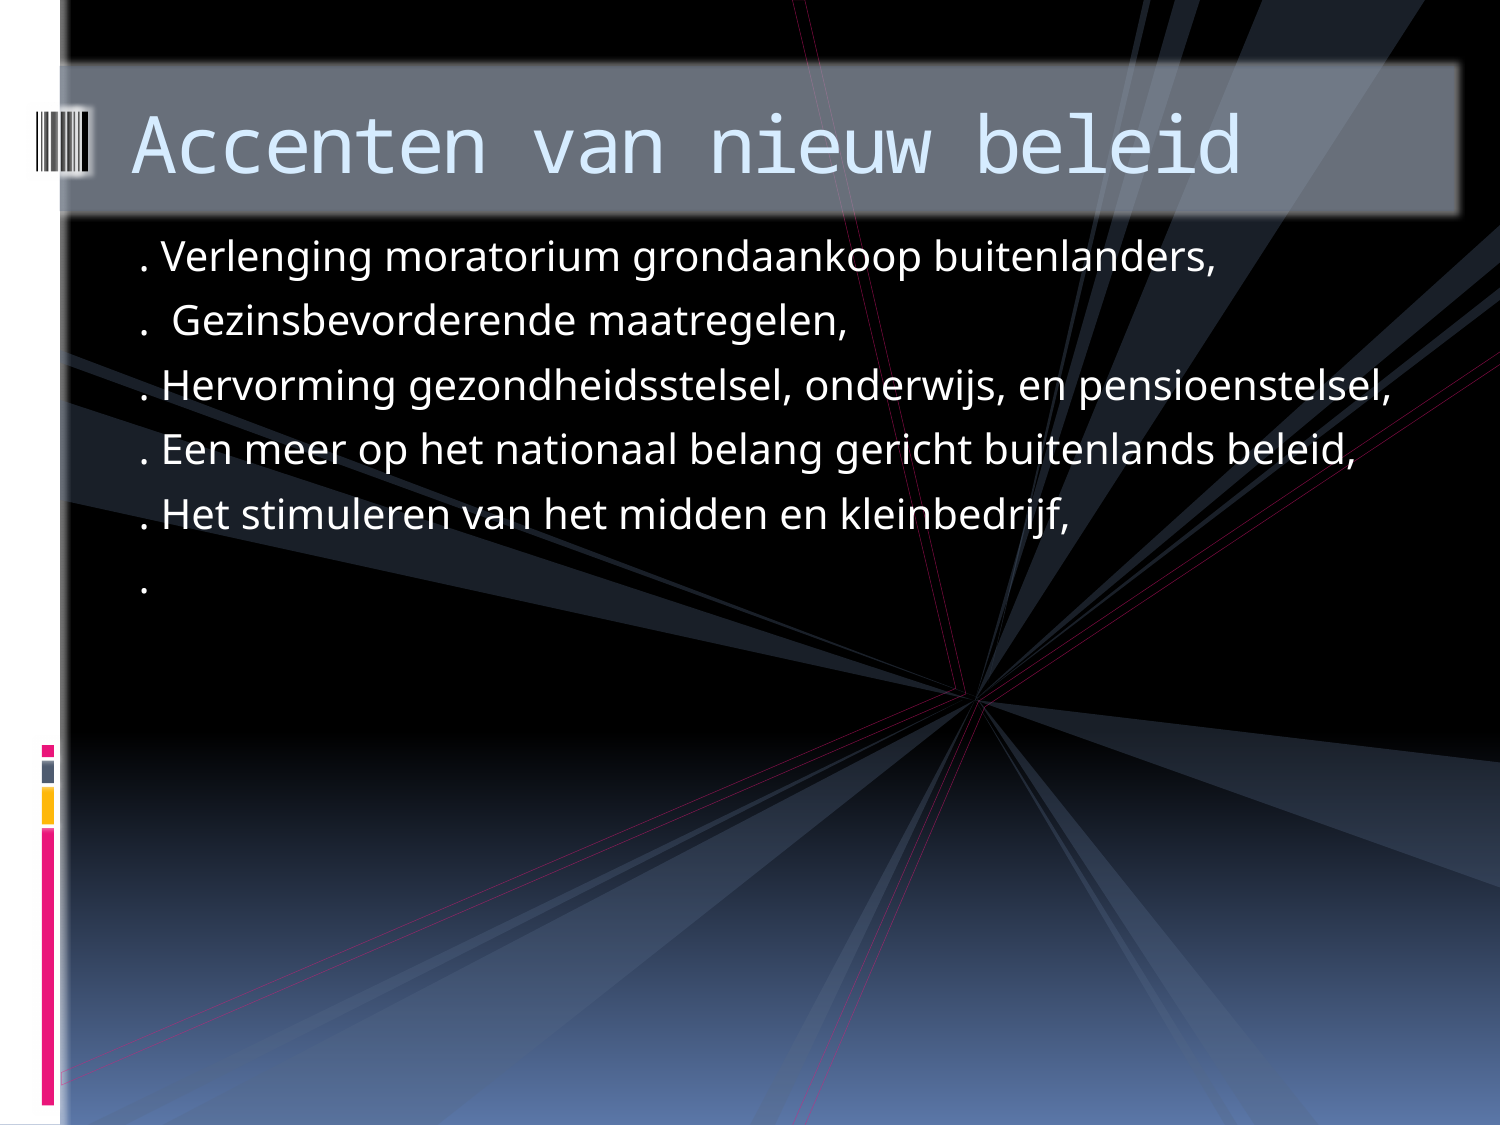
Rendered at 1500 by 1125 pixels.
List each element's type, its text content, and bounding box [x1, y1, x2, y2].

list . Verlenging moratorium grondaankoop buitenlanders, . Gezinsbevorderende maatregelen, . Hervorming gezondheidsstelsel, onderwijs, en pensioenstelsel, . Een meer op het nationaal belang gericht buitenlands beleid, . Het stimuleren van het midden en kleinbedrijf, . [115, 221, 1500, 1125]
title Accenten van nieuw beleid [115, 83, 1454, 212]
